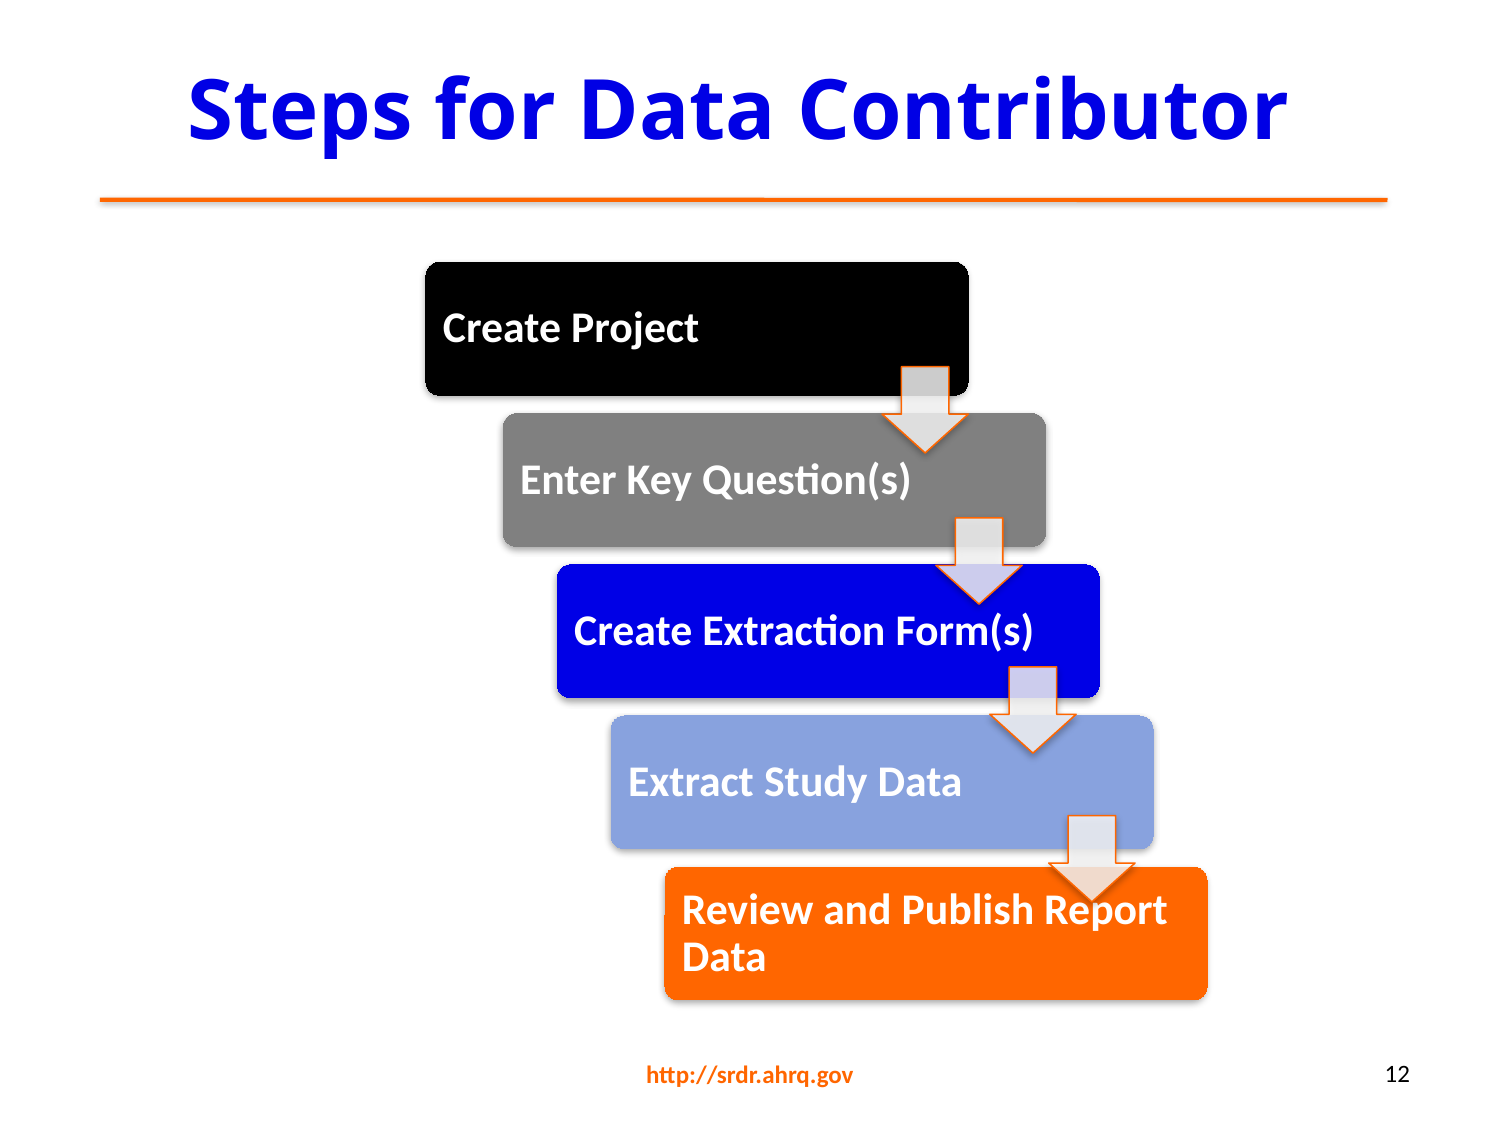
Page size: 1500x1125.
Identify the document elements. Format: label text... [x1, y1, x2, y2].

slide_number 12 [1074, 1042, 1425, 1103]
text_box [287, 262, 1226, 1001]
title Steps for Data Contributor [75, 12, 1425, 200]
text_box http://srdr.ahrq.gov [512, 1043, 988, 1104]
